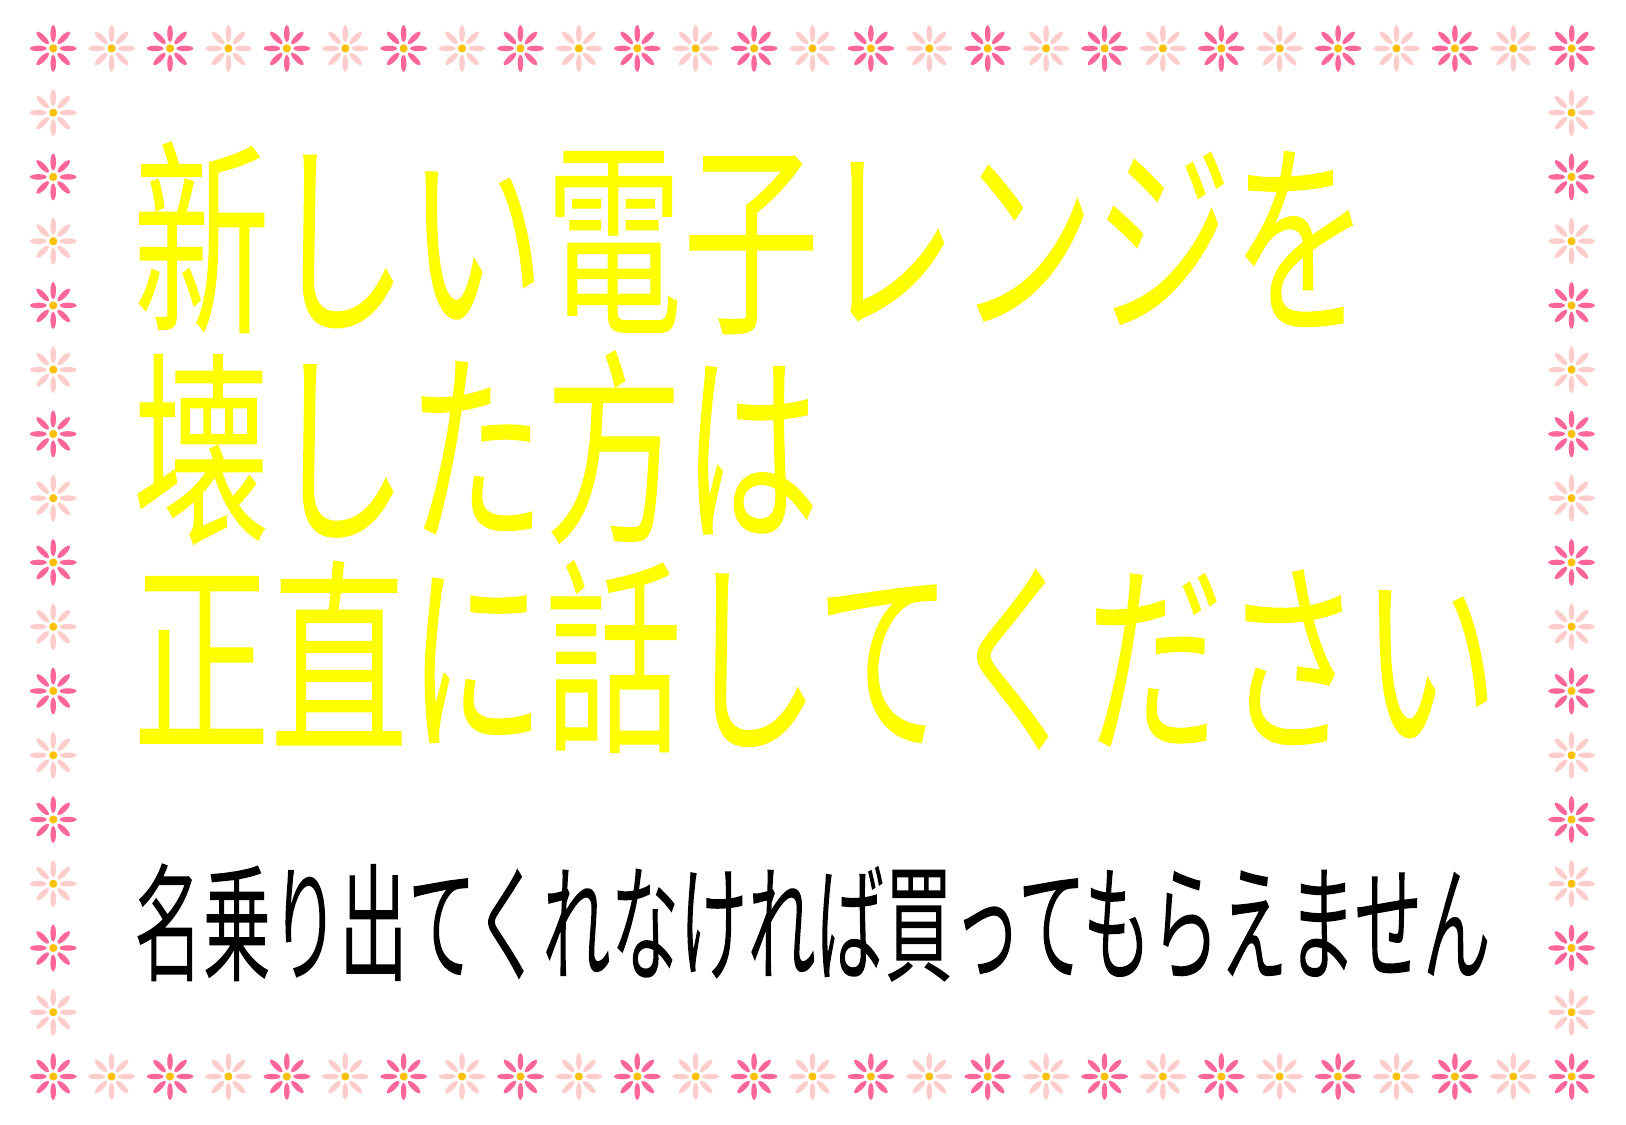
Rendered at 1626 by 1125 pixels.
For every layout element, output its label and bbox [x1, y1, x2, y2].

text_box [29, 24, 1596, 1101]
